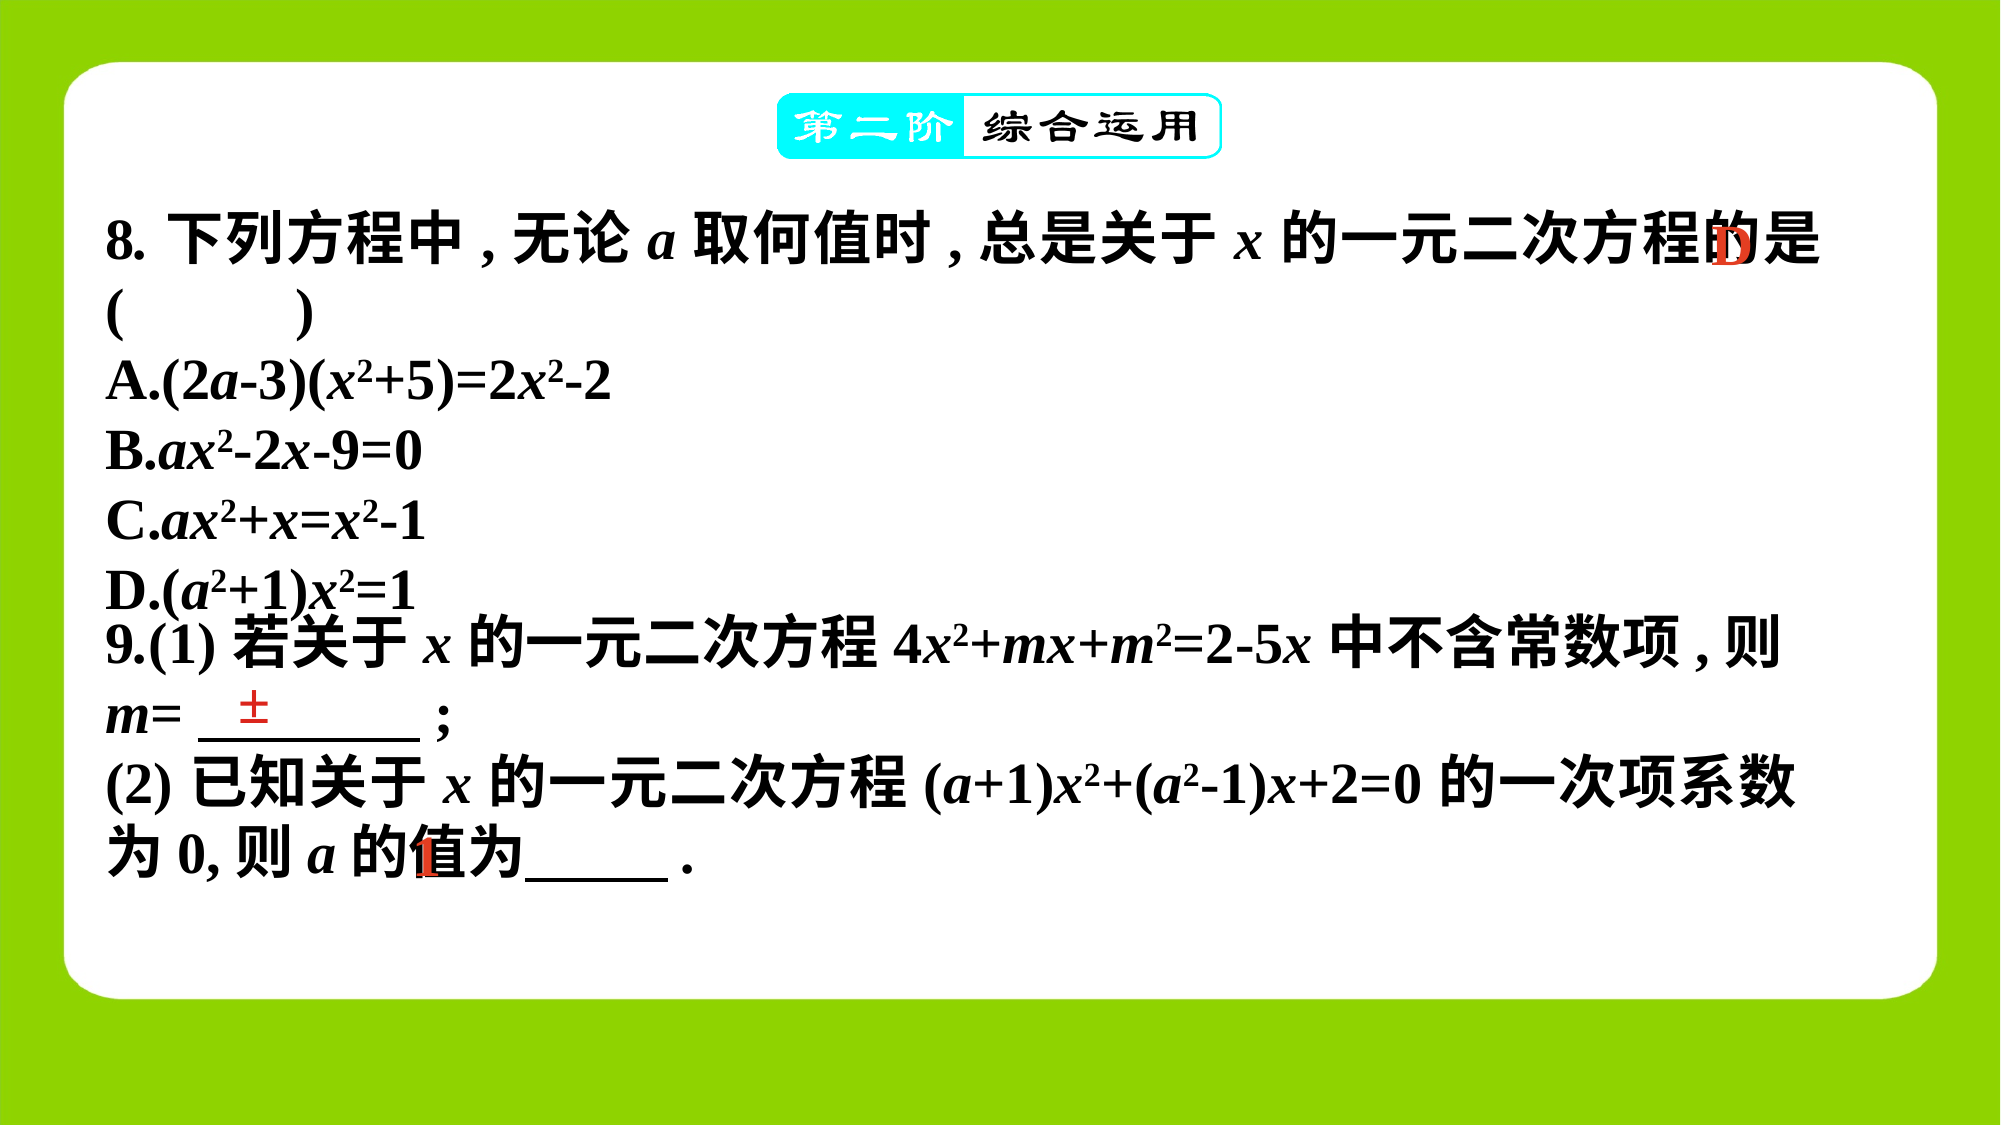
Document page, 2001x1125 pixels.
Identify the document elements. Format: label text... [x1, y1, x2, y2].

text_box D [1696, 199, 1773, 285]
picture [0, 0, 2001, 1125]
text_box 1 [397, 810, 481, 896]
text_box 9.(1)若关于x的一元二次方程4x2+mx+m2=2-5x中不含常数项,则m= ; (2)已知关于x的一元二次方程(a+1)x2+(a2-1)x+2=0的一次项系数为0,则a的值为 . [90, 597, 1812, 893]
text_box 8.下列方程中,无论a取何值时,总是关于x的一元二次方程的是( ) A.(2a-3)(x2+5)=2x2-2 B.ax2-2x-9=0 C.ax2+x=x2-1 D.(a2+1)x2=1 [90, 193, 1851, 629]
